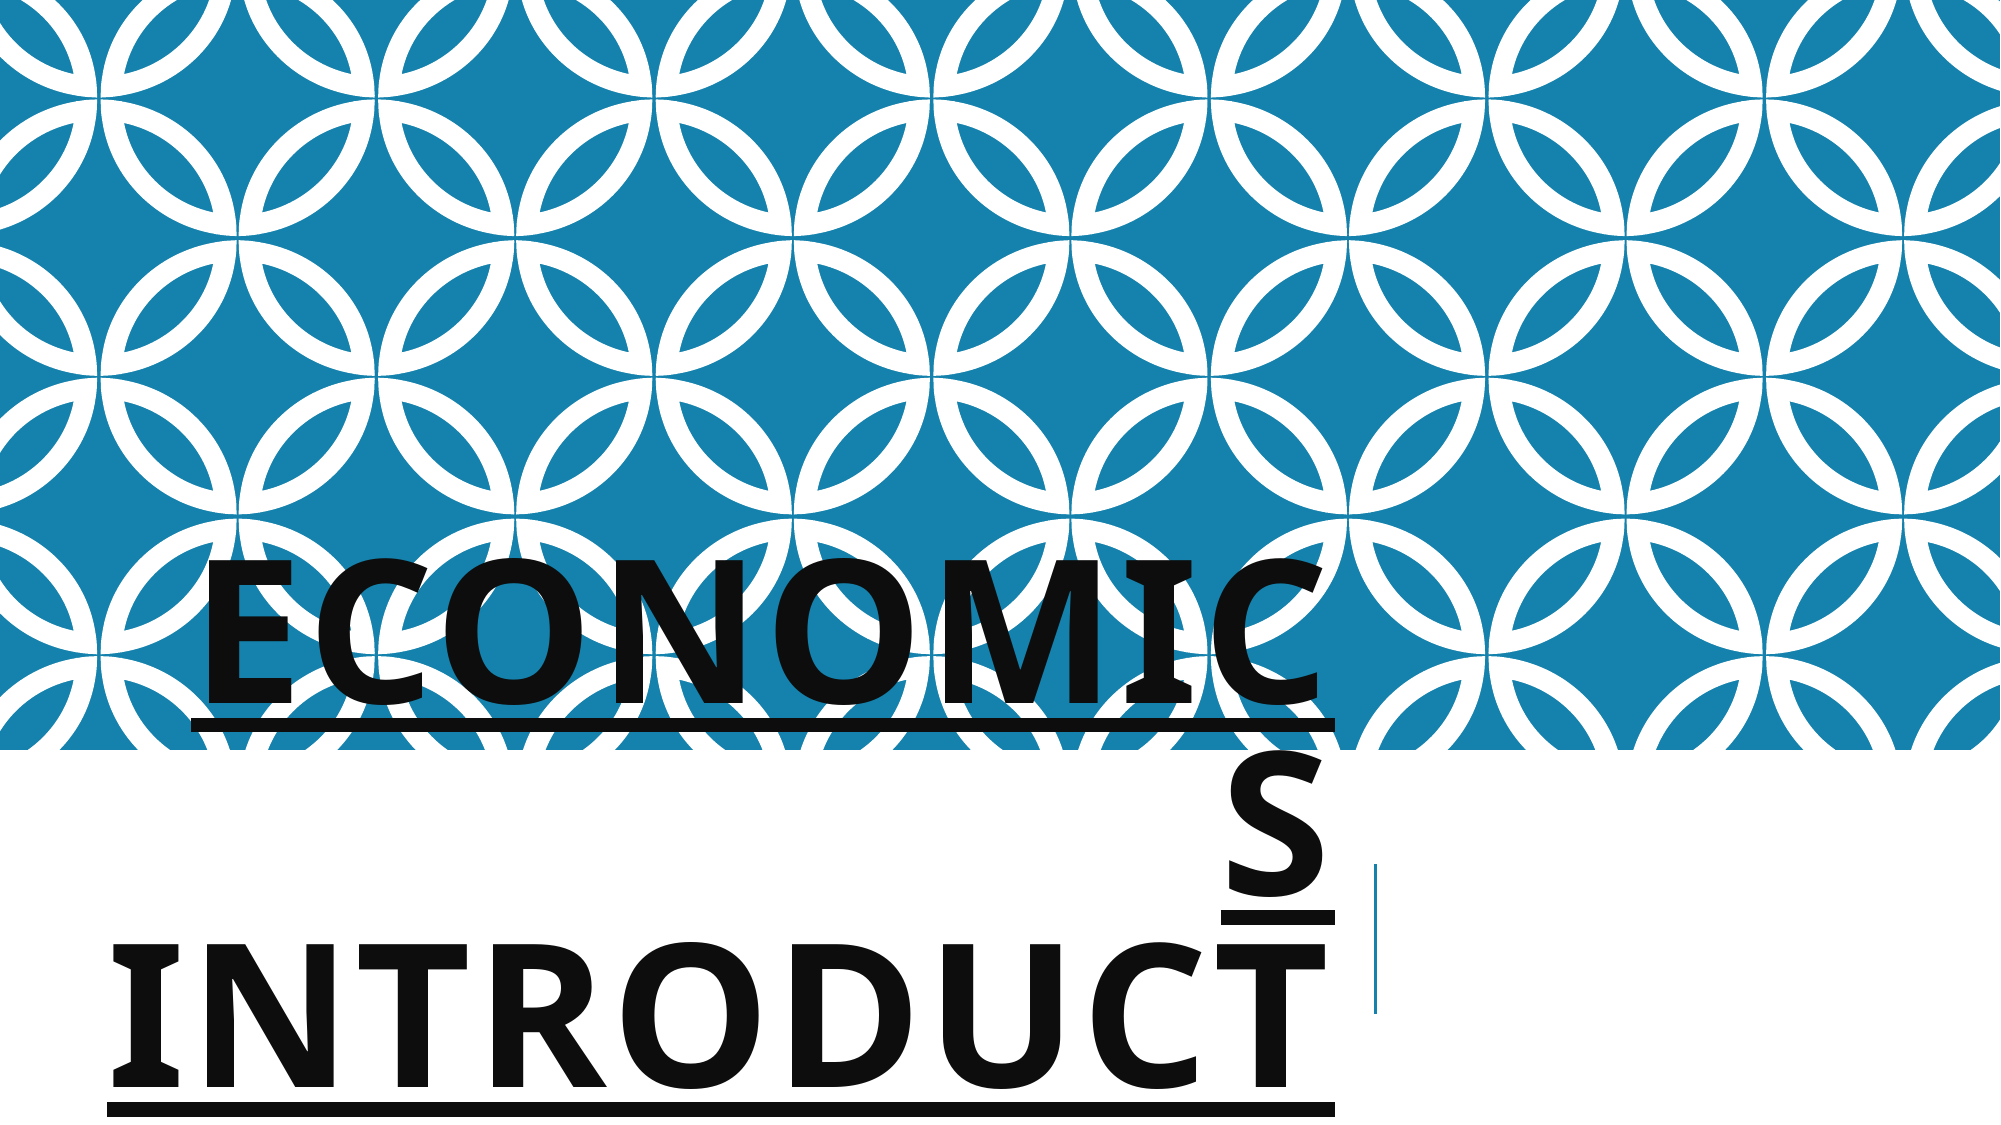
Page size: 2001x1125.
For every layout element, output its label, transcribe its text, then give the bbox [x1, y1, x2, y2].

title Economics introduction [75, 813, 1350, 1054]
